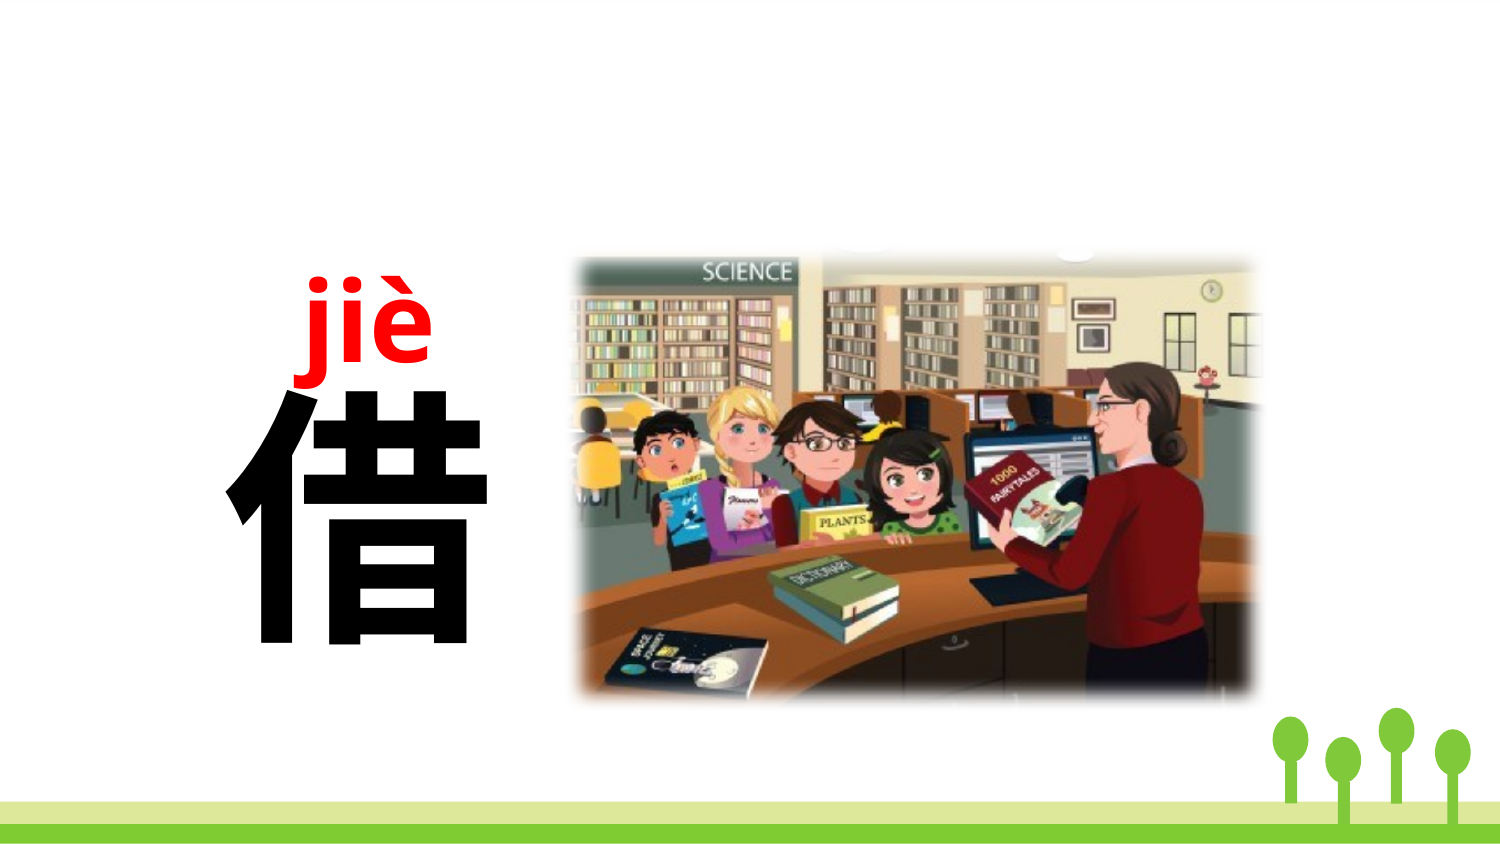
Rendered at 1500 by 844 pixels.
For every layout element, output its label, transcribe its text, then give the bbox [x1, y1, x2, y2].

text_box jiè [200, 244, 537, 391]
text_box 借 [212, 391, 501, 680]
picture [0, 0, 1500, 801]
